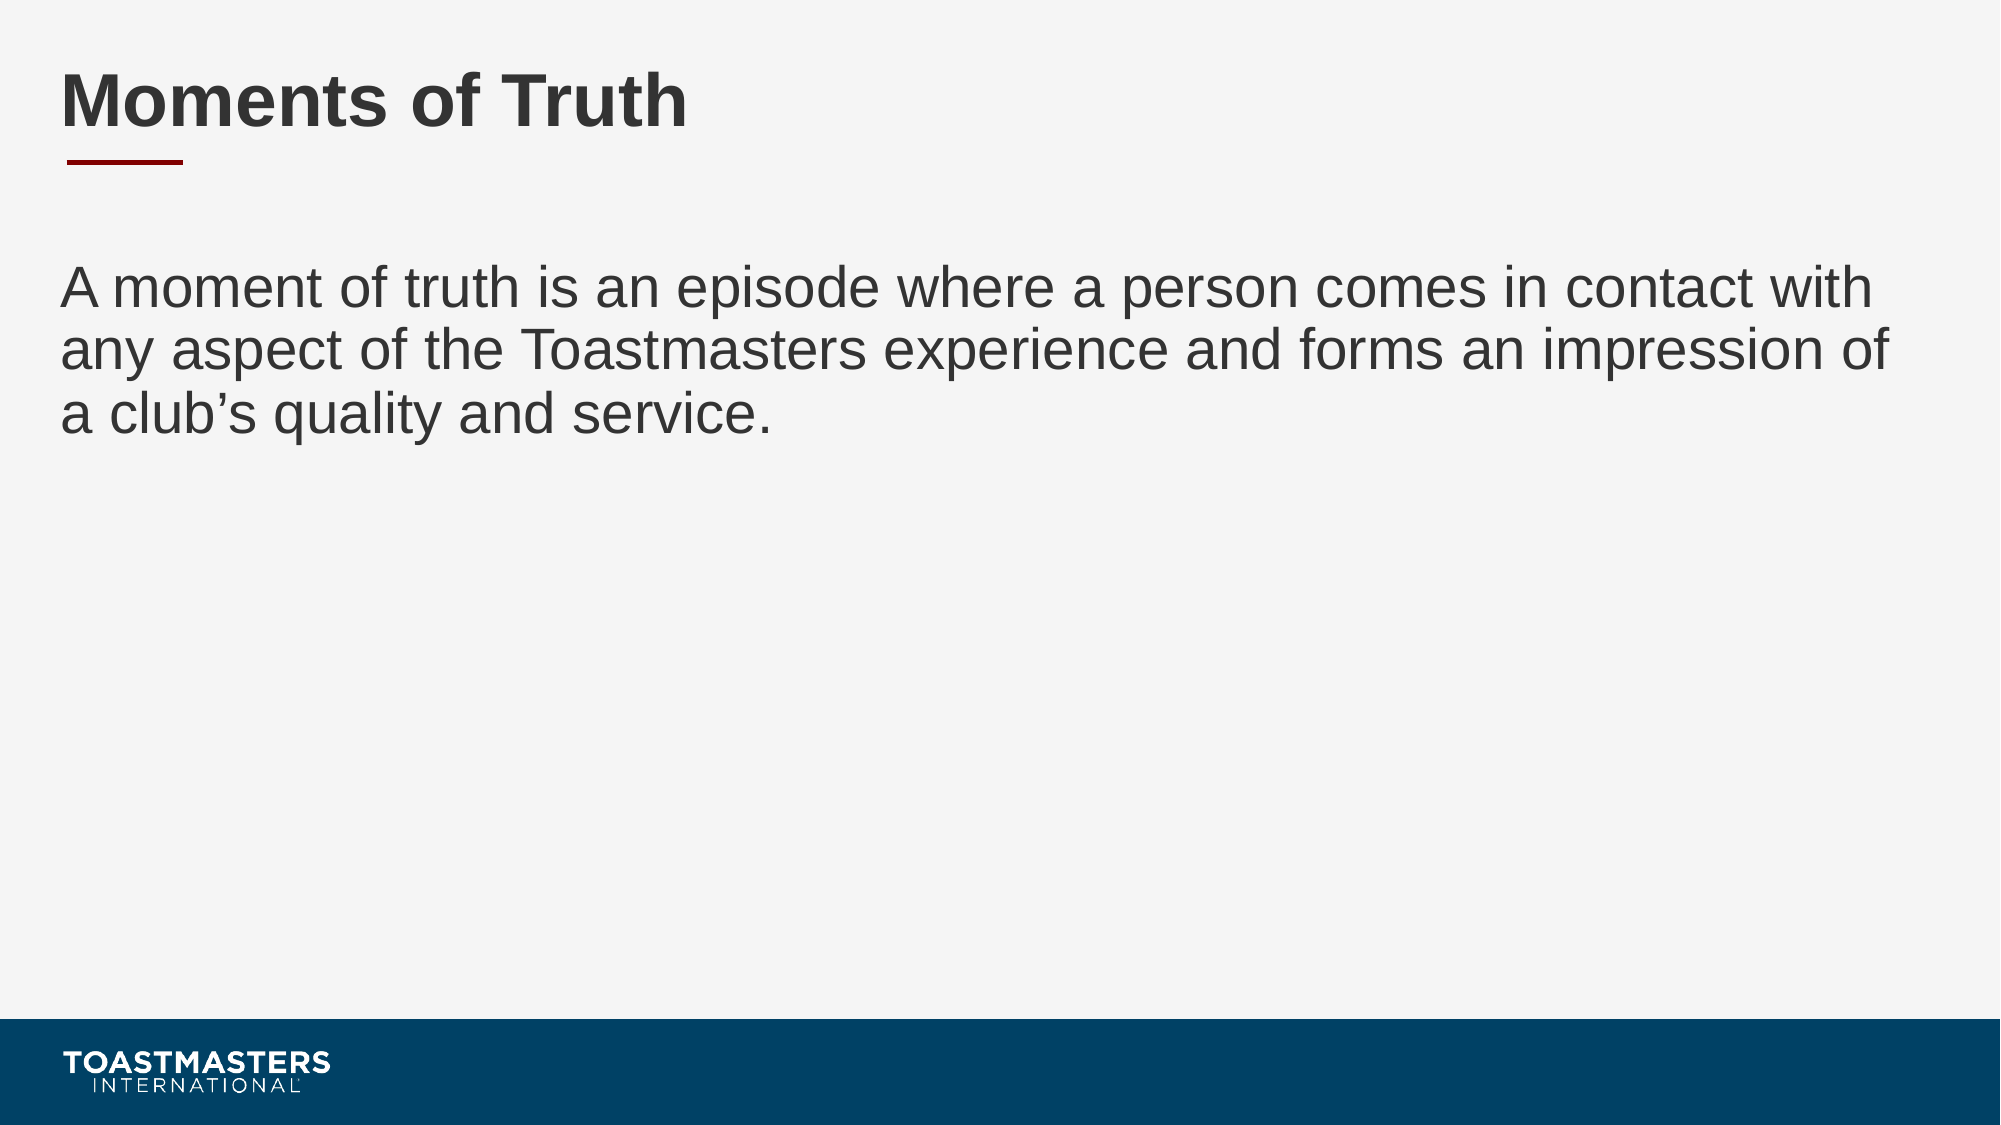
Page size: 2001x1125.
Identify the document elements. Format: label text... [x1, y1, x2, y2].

picture [51, 1036, 343, 1103]
list A moment of truth is an episode where a person comes in contact with any aspect of the Toastmasters experience and forms an impression of a club’s quality and service. [45, 249, 1934, 965]
title Moments of Truth [45, 48, 1957, 155]
